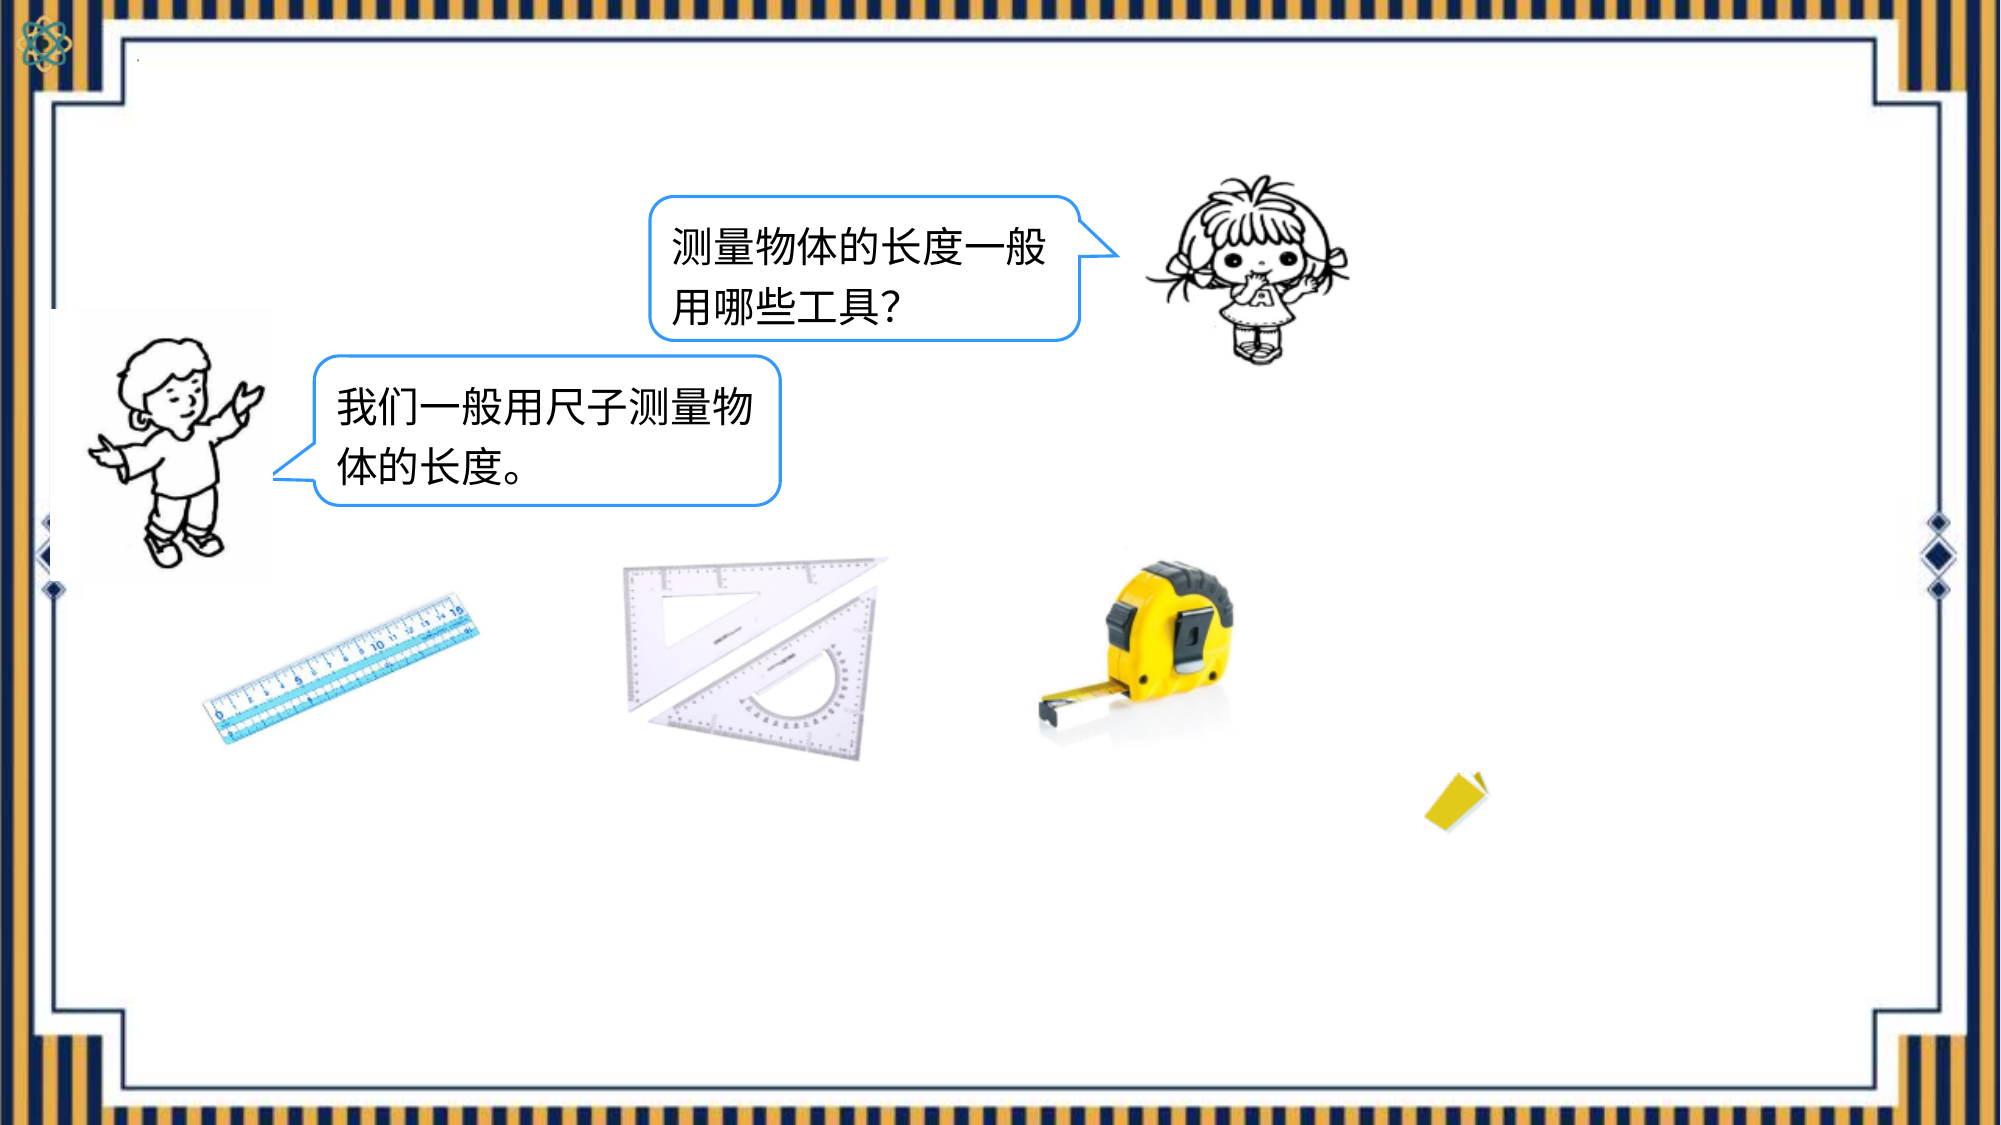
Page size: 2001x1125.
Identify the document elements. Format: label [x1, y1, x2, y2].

text_box [649, 159, 1359, 373]
picture [0, 0, 2001, 1125]
text_box [49, 309, 781, 581]
